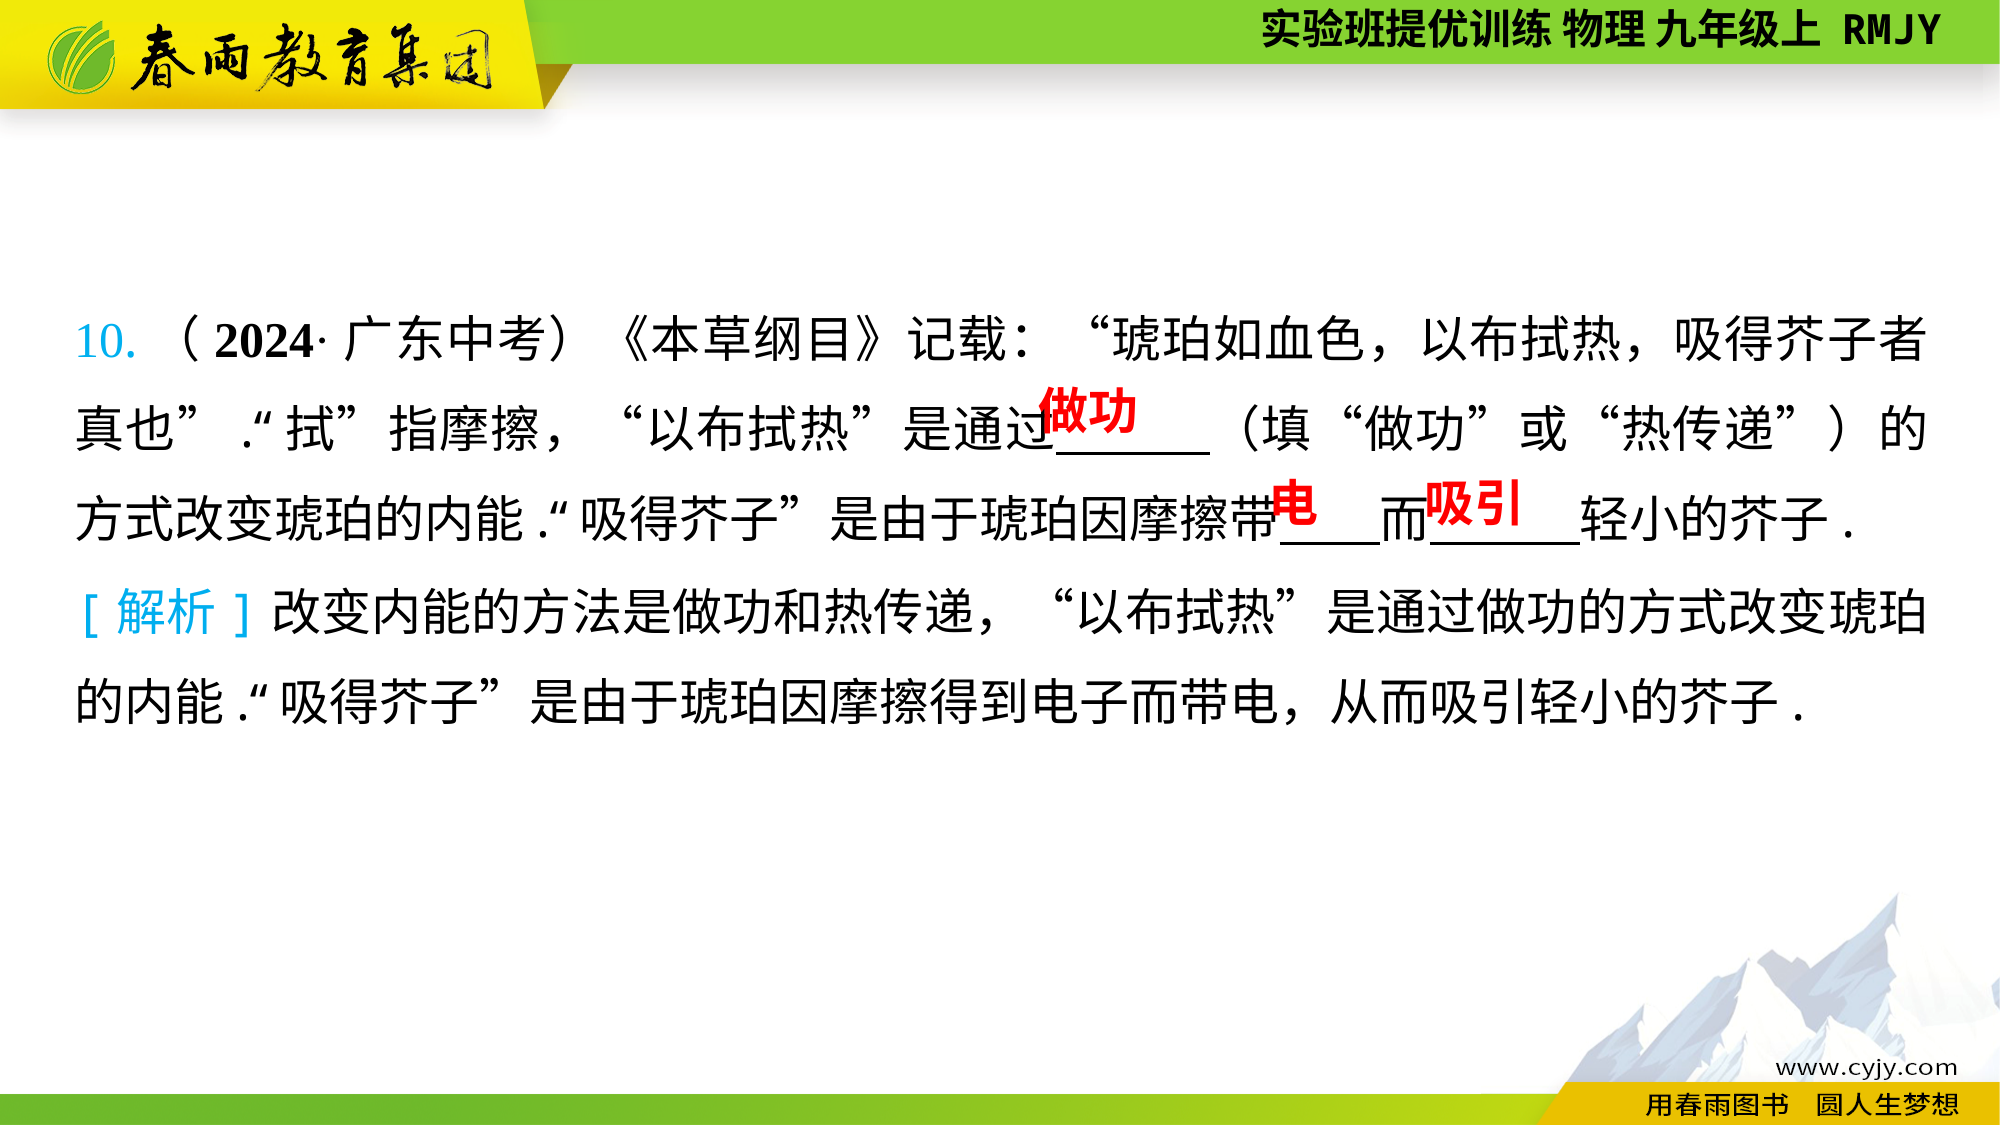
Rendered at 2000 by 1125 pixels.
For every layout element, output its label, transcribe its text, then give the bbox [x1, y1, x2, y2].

list 10.（2024·广东中考）《本草纲目》记载：“琥珀如血色，以布拭热，吸得芥子者真也”.“拭”指摩擦，“以布拭热”是通过 （填“做功”或“热传递”）的方式改变琥珀的内能.“吸得芥子”是由于琥珀因摩擦带 而 轻小的芥子. [59, 270, 1944, 542]
text_box 做功 [1023, 372, 1154, 448]
text_box [解析]改变内能的方法是做功和热传递，“以布拭热”是通过做功的方式改变琥珀的内能.“吸得芥子”是由于琥珀因摩擦得到电子而带电，从而吸引轻小的芥子. [59, 542, 1944, 738]
text_box 吸引 [1409, 464, 1540, 539]
picture [0, 0, 2000, 1125]
text_box 电 [1254, 464, 1334, 539]
